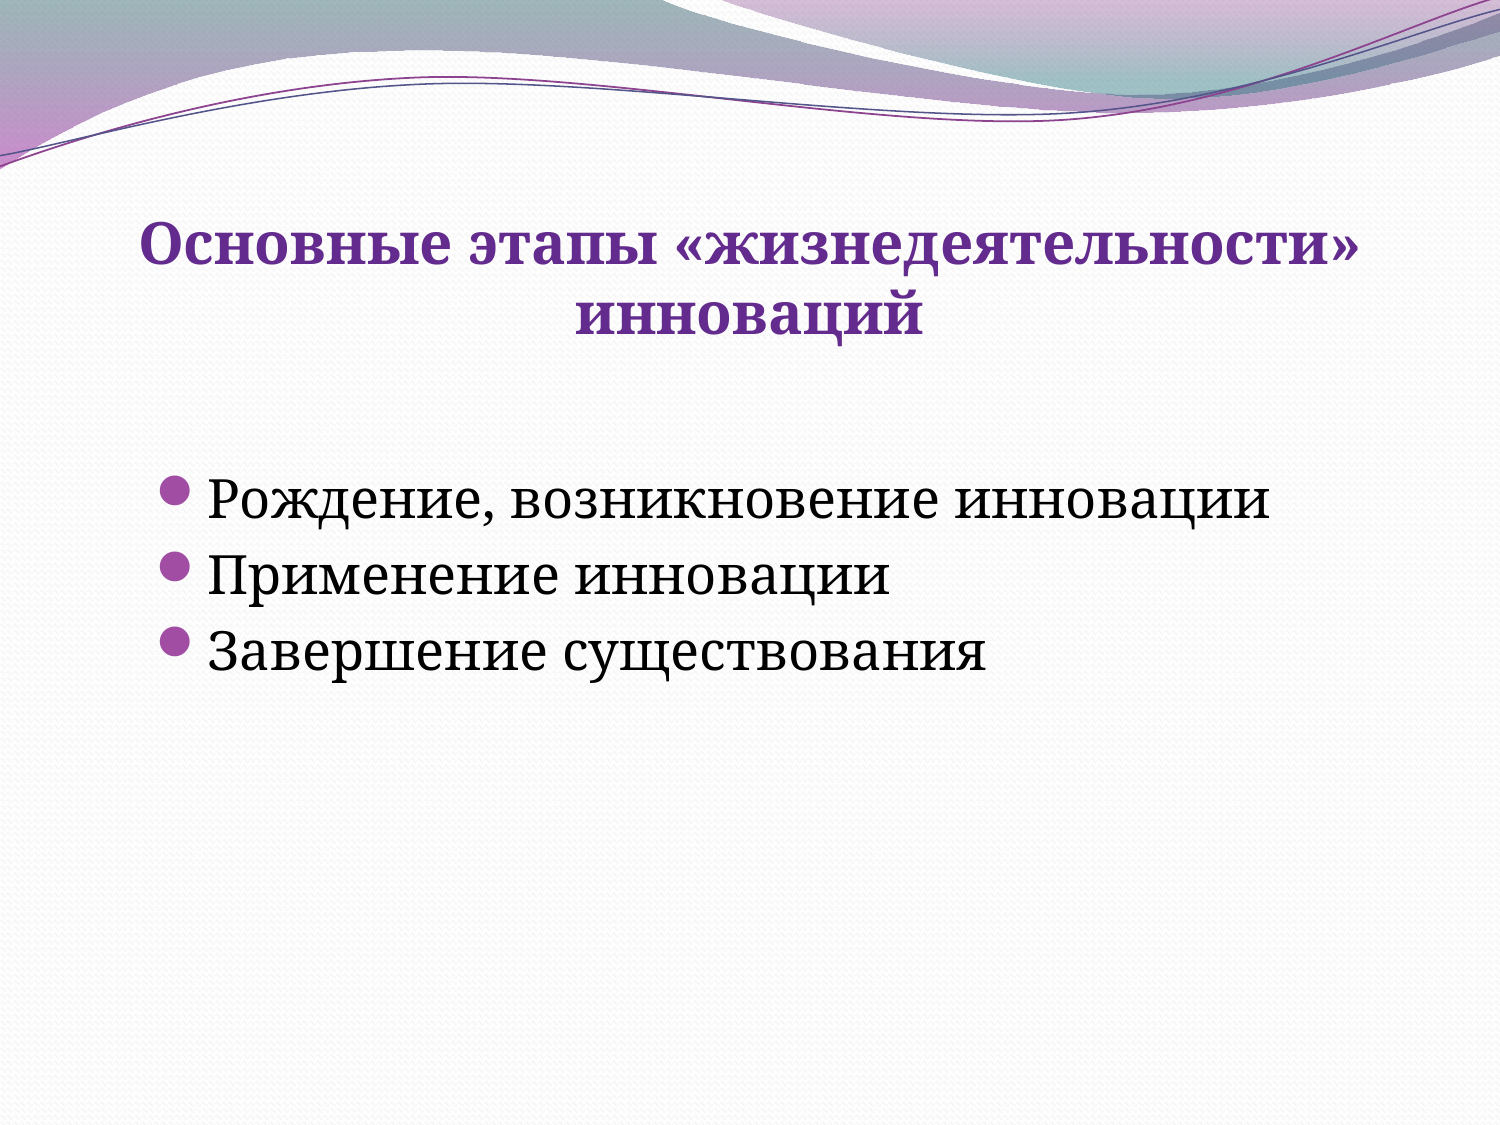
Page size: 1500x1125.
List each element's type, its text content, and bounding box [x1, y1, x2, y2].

text_box Основные этапы «жизнедеятельности» инноваций [105, 199, 1395, 354]
title [74, 115, 1426, 528]
list Рождение, возникновение инновации Применение инновации Завершение существования [140, 456, 1337, 774]
